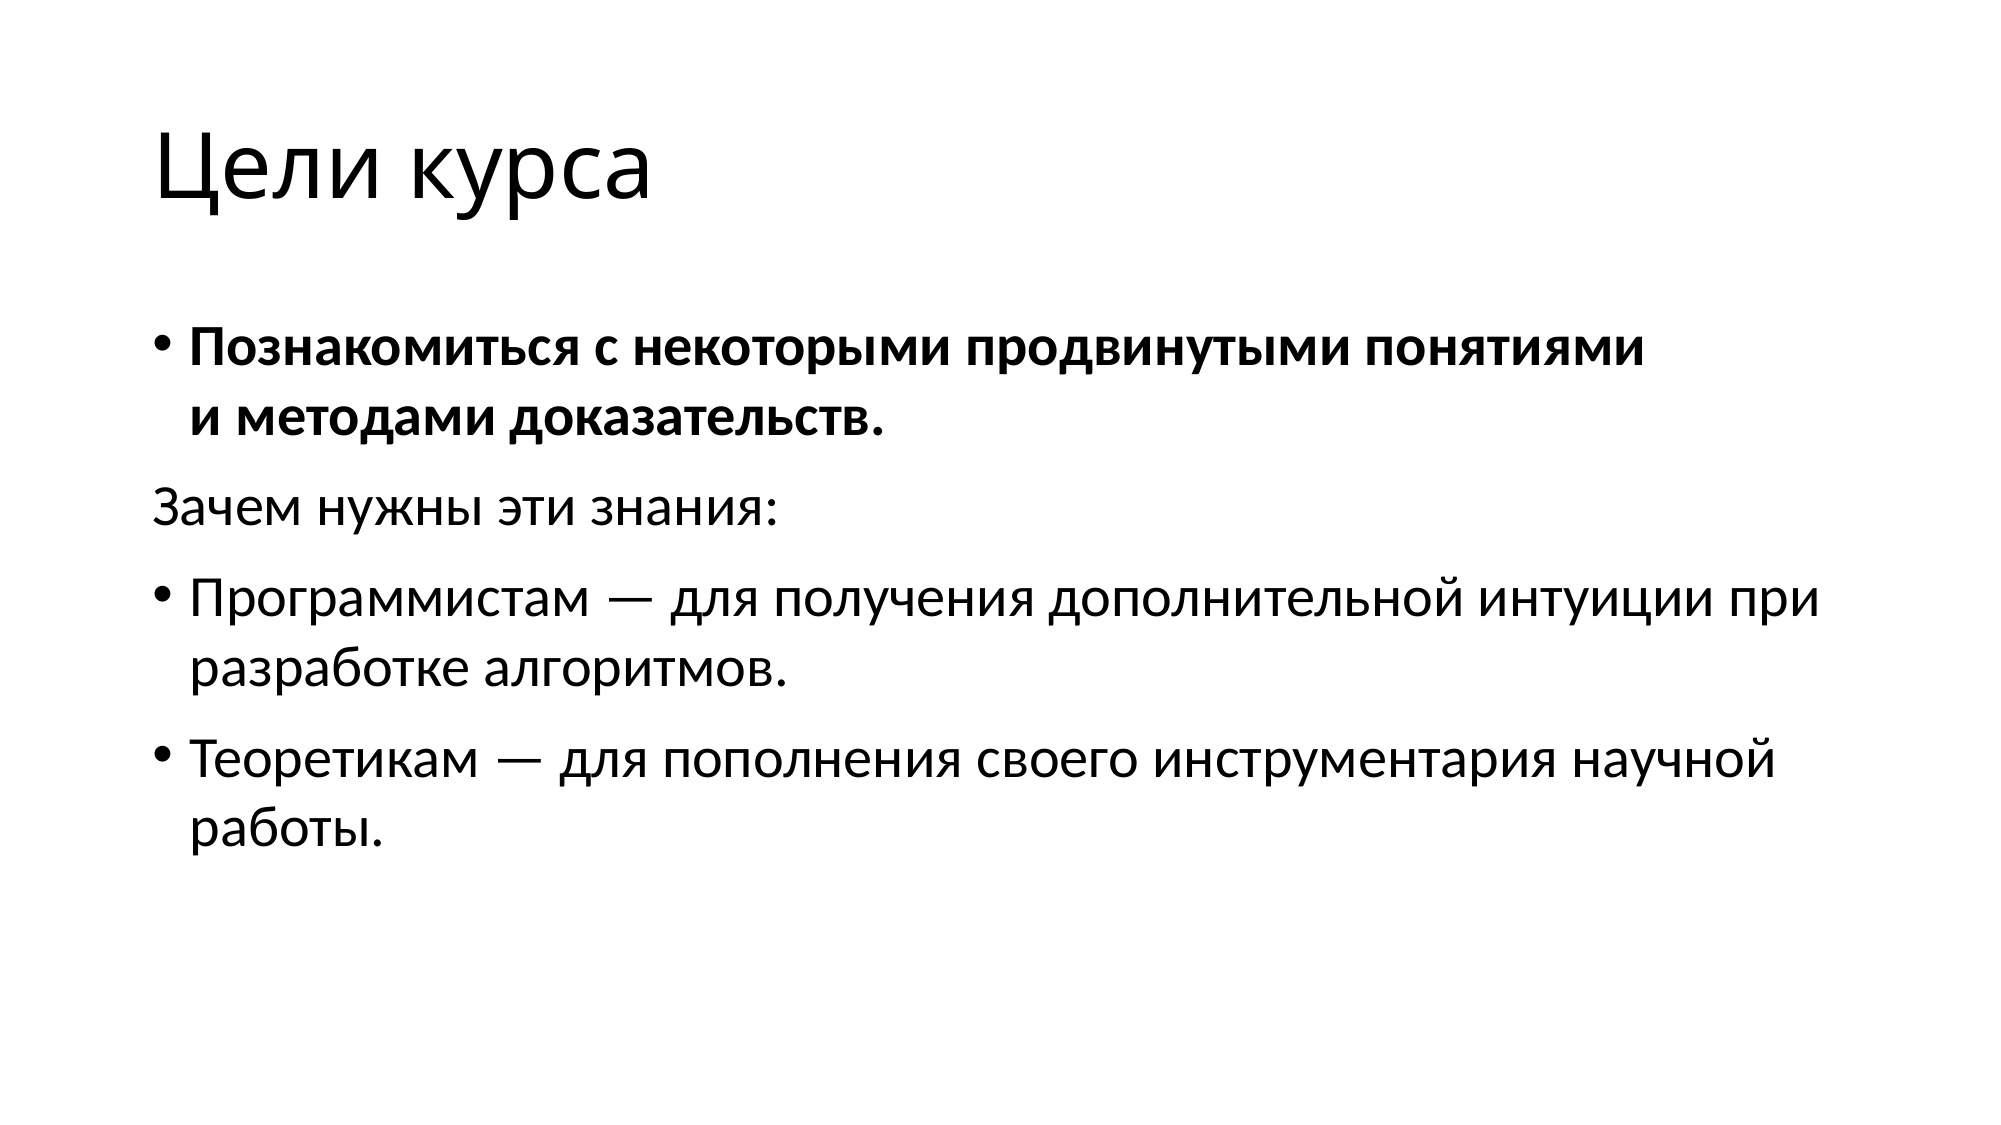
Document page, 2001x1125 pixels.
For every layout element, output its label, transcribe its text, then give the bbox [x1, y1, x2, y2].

title Цели курса [137, 59, 1863, 278]
list Познакомиться с некоторыми продвинутыми понятиями и методами доказательств. Зачем нужны эти знания: Программистам — для получения дополнительной интуиции при разработке алгоритмов. Теоретикам — для пополнения своего инструментария научной работы. [137, 299, 1863, 1014]
